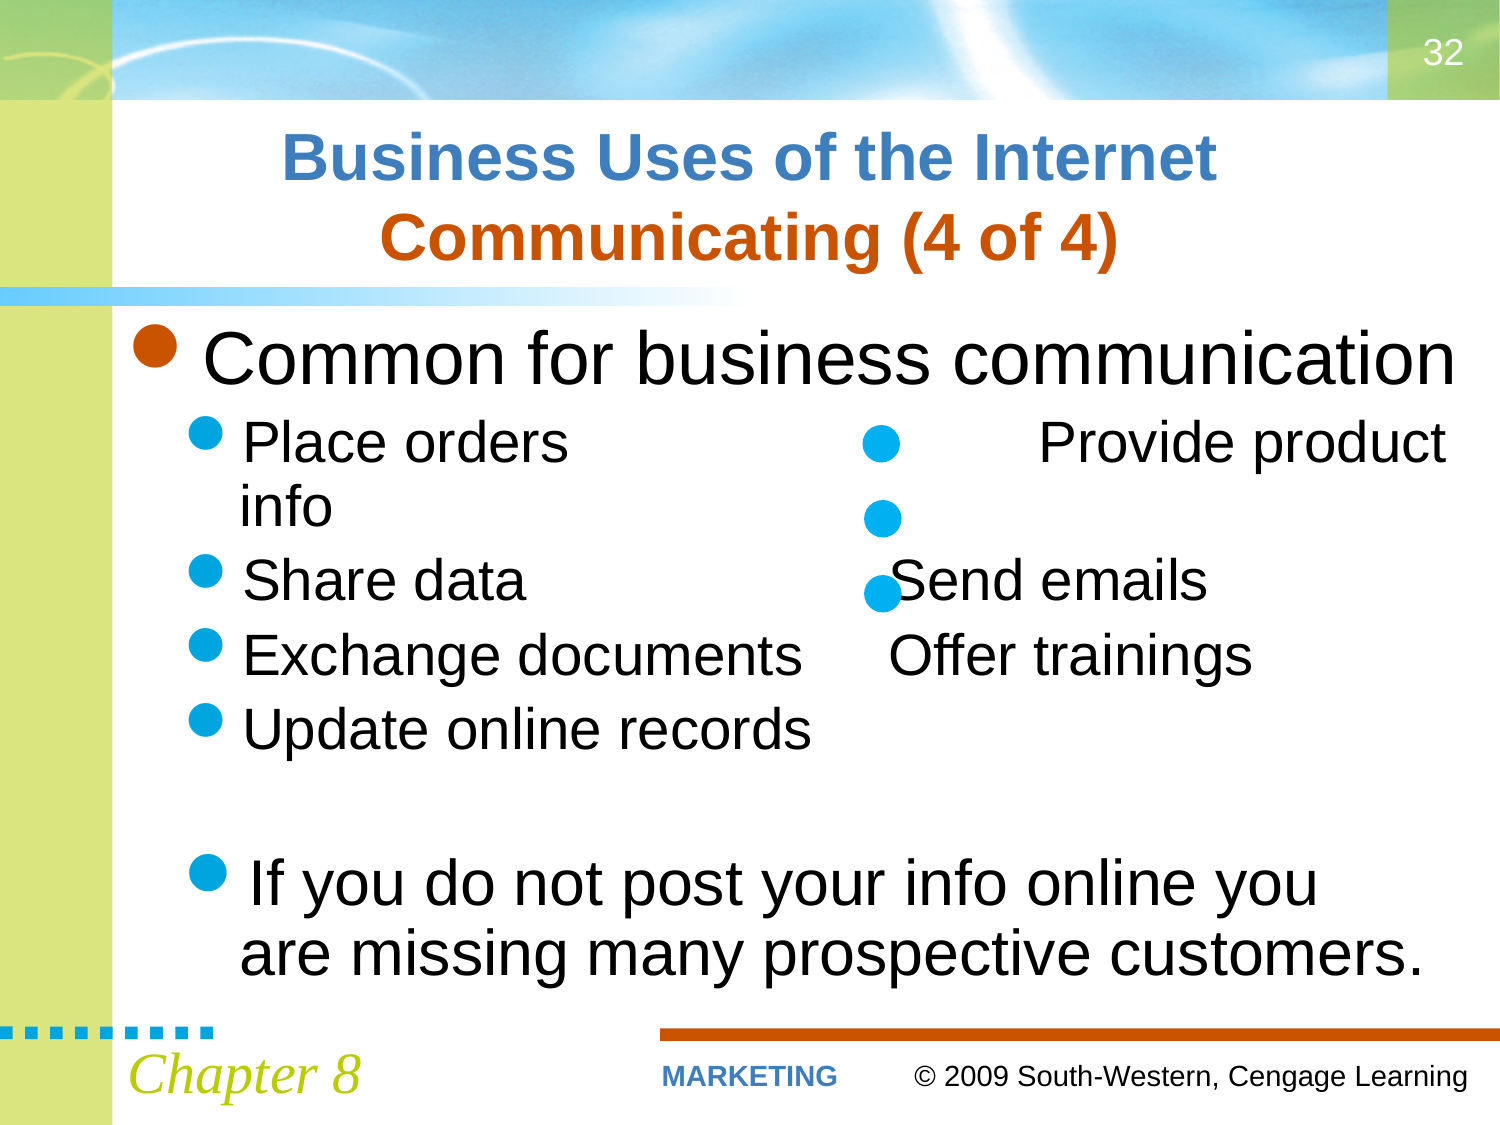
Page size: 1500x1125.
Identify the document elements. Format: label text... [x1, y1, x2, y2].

list Common for business communication Place orders Provide product info Share data Send emails Exchange documents Offer trainings Update online records If you do not post your info online you are missing many prospective customers. [112, 312, 1476, 1026]
text_box [862, 497, 904, 540]
text_box [860, 422, 903, 465]
slide_number 32 [1387, 0, 1500, 101]
footer Chapter 8 [112, 1026, 638, 1113]
title Business Uses of the Internet Communicating (4 of 4) [112, 99, 1388, 288]
text_box [862, 572, 904, 615]
